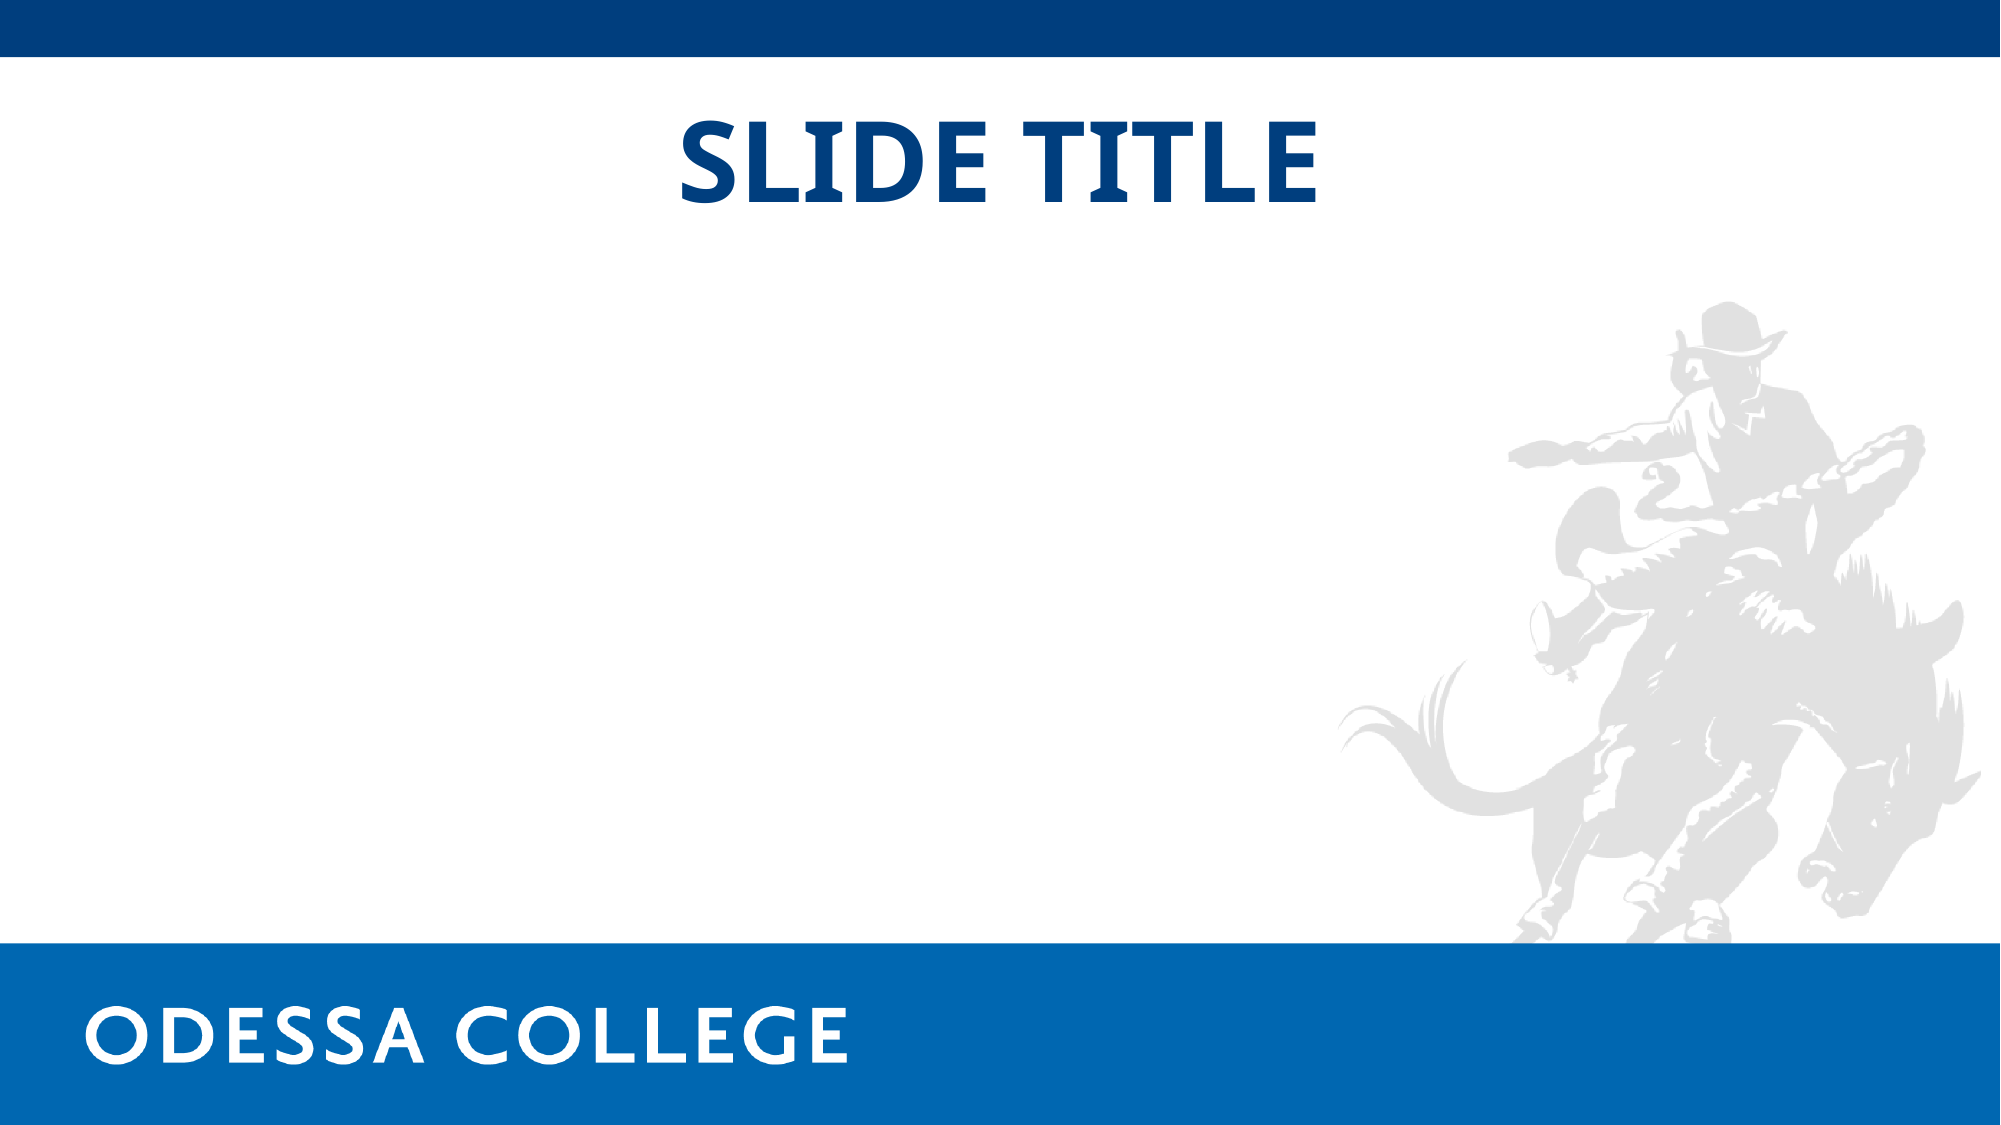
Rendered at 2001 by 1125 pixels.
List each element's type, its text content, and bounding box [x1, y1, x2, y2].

text_box [0, 942, 2000, 1125]
picture [1319, 260, 2000, 947]
text_box [0, 0, 2000, 59]
title SLIDE TITLE [44, 59, 1956, 275]
picture [0, 973, 1001, 1088]
